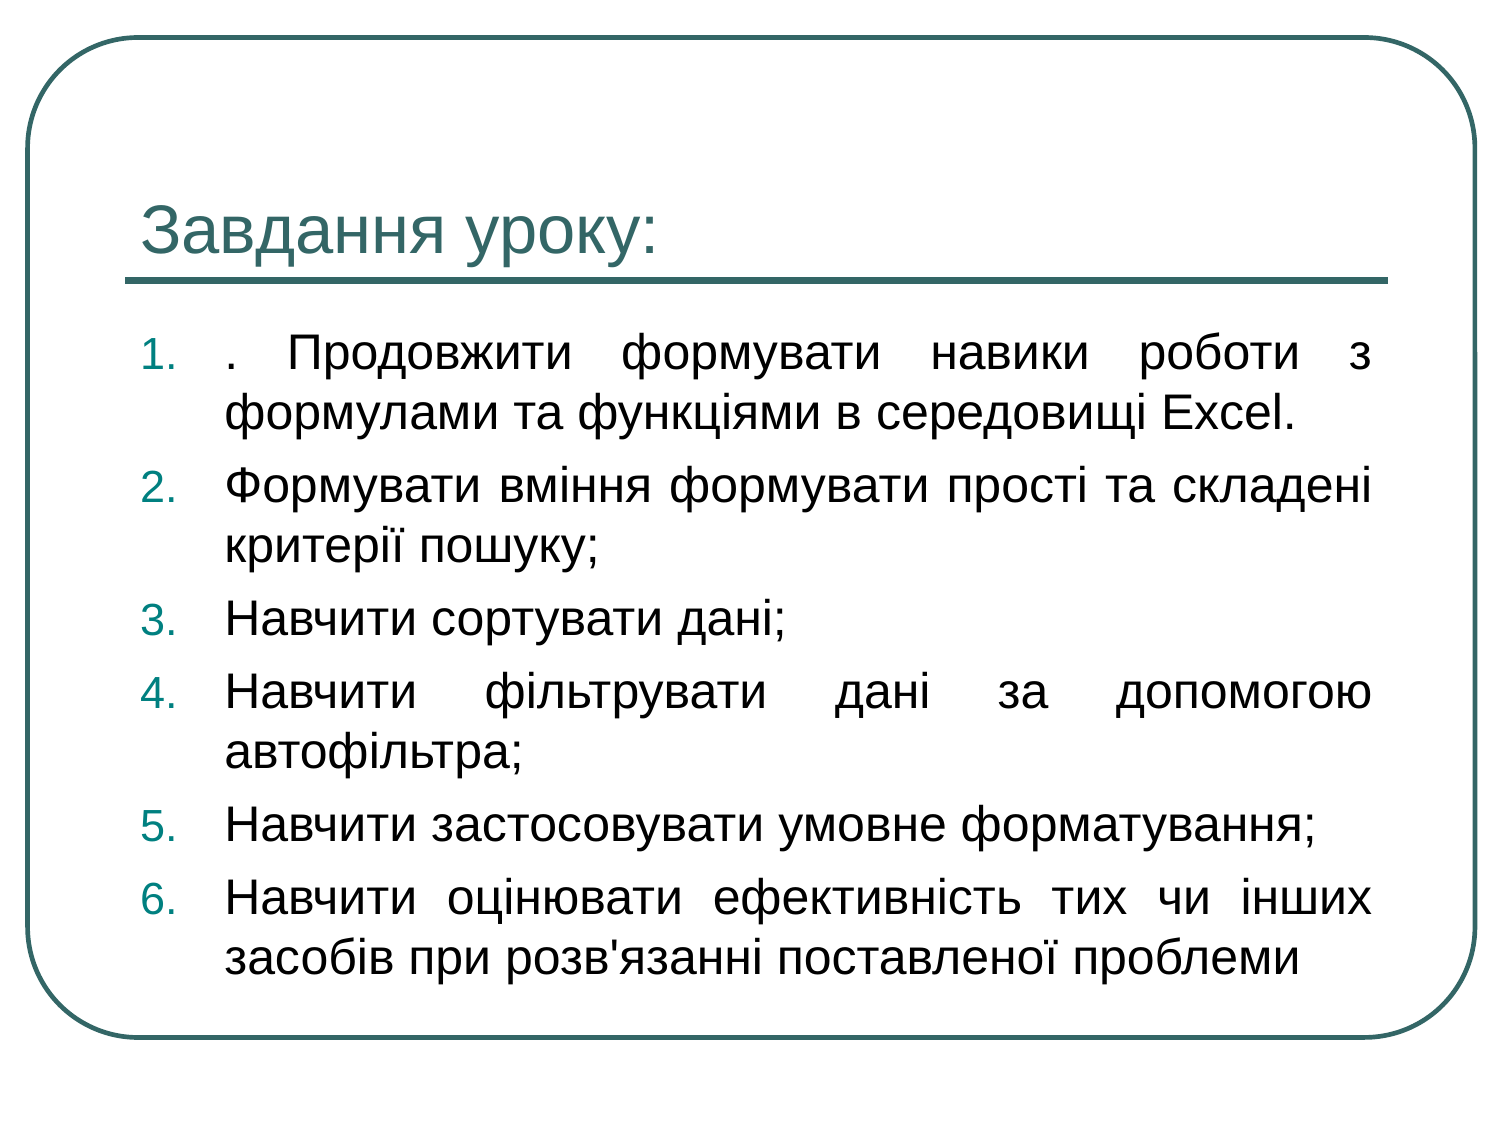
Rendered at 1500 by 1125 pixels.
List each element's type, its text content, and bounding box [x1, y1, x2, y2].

title Завдання уроку: [125, 87, 1388, 275]
list . Продовжити формувати навики роботи з формулами та функціями в середовищі Excel. Формувати вміння формувати прості та складені критерії пошуку; Навчити сортувати дані; Навчити фільтрувати дані за допомогою автофільтра; Навчити застосовувати умовне форматування; Навчити оцінювати ефективність тих чи інших засобів при розв'язанні поставленої проблеми [125, 312, 1388, 975]
